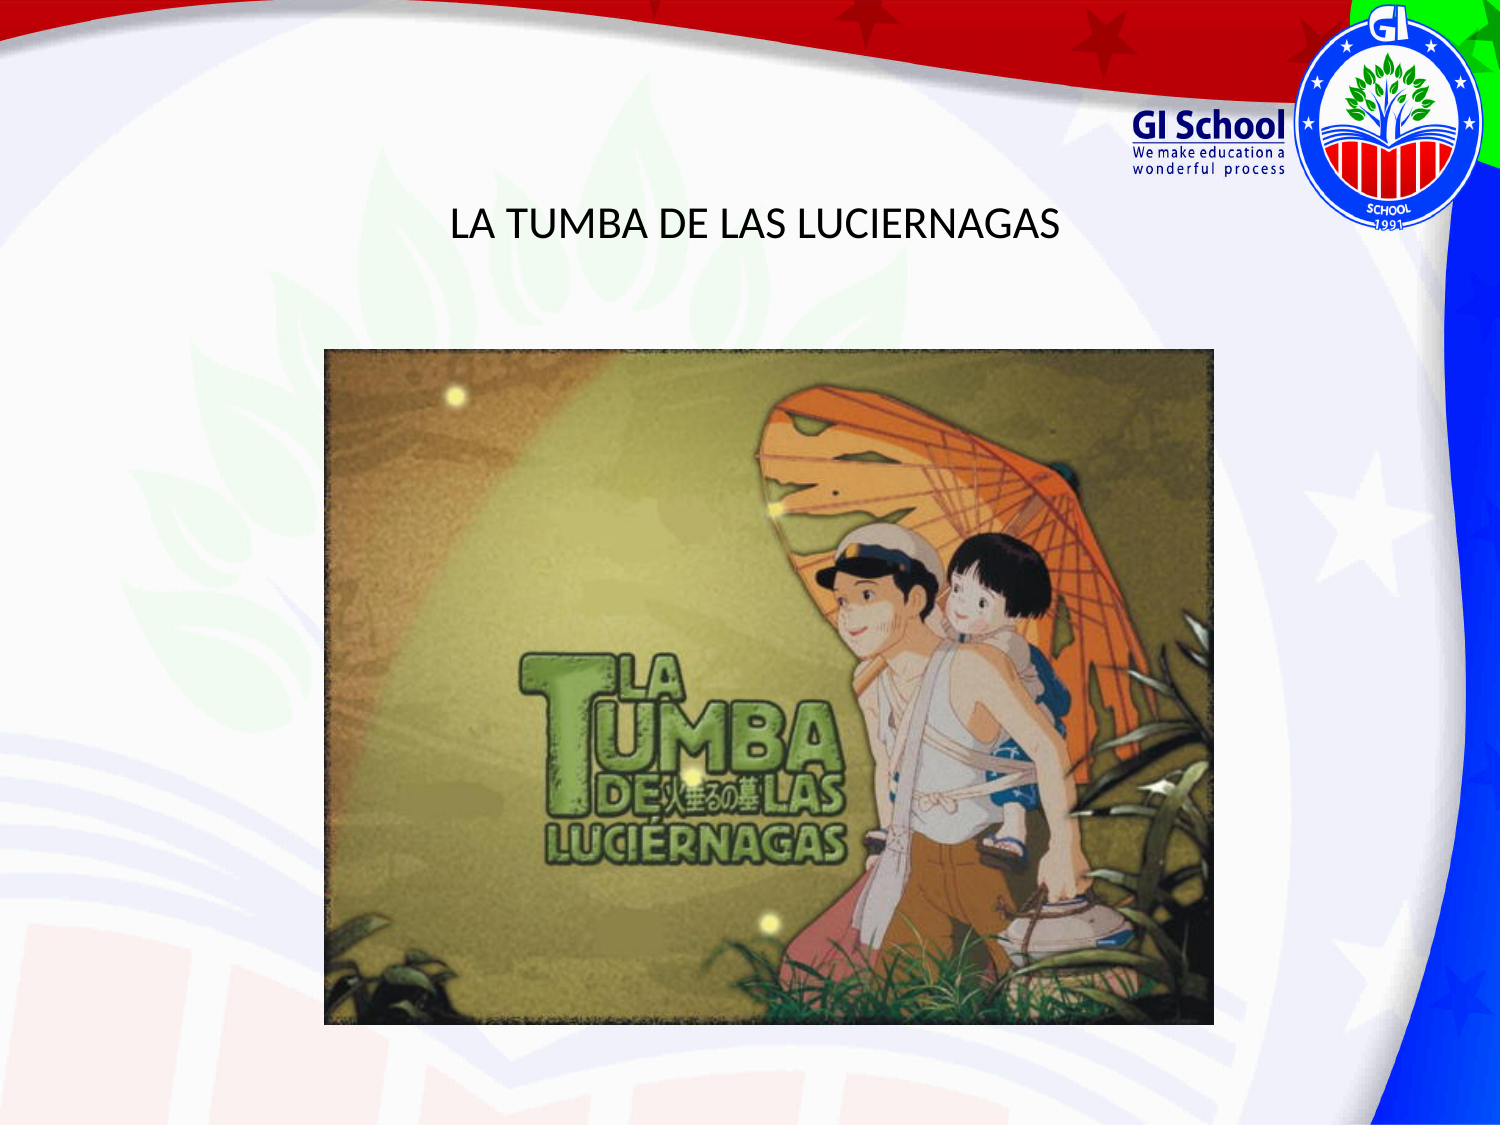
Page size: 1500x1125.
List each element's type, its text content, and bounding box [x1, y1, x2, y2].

picture [0, 0, 1500, 1125]
title LA TUMBA DE LAS LUCIERNAGAS [312, 184, 1199, 256]
